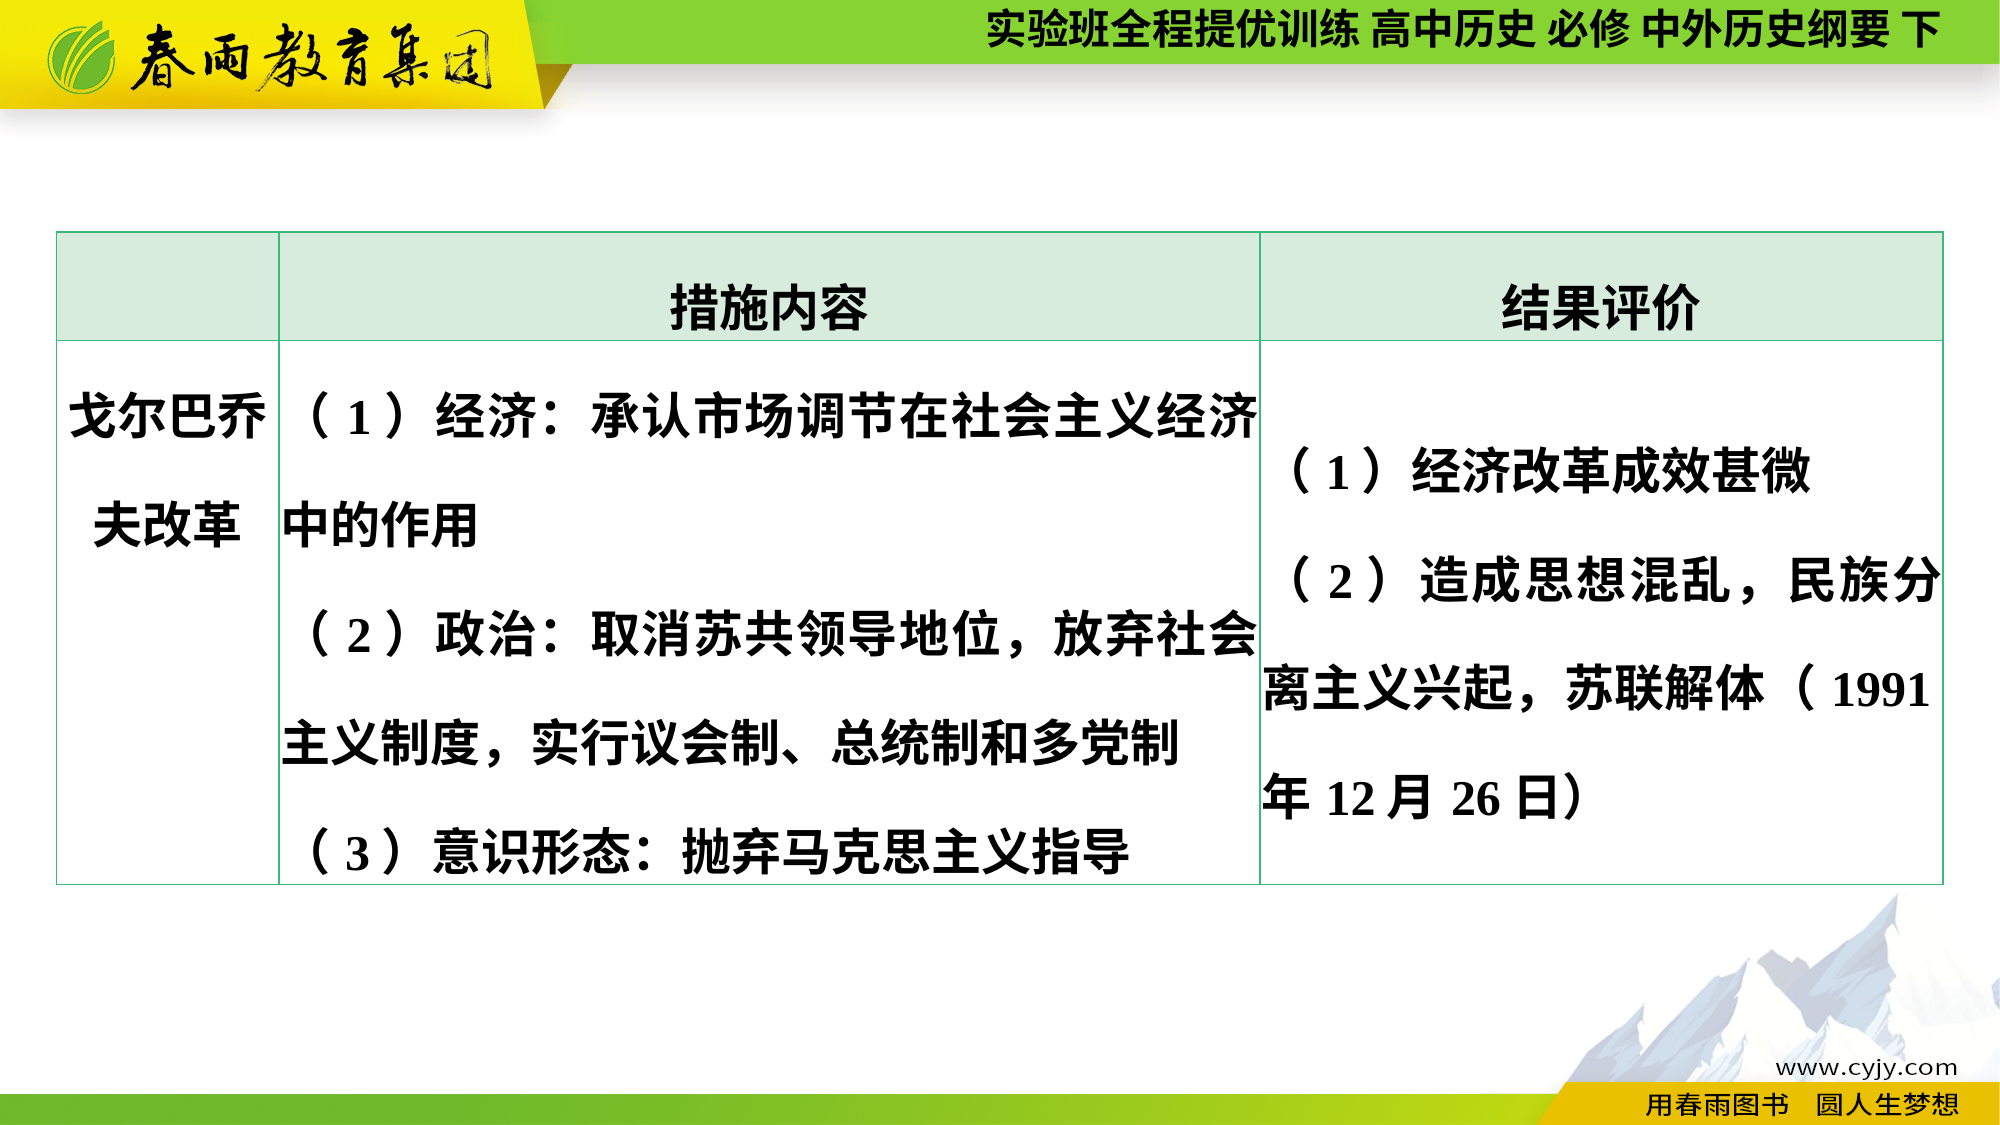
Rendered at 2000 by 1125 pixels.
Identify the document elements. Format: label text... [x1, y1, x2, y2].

table_header 结果评价 [1261, 233, 1942, 340]
table_header 措施内容 [280, 233, 1259, 340]
table_cell （1）经济：承认市场调节在社会主义经济中的作用 （2）政治：取消苏共领导地位，放弃社会主义制度，实行议会制、总统制和多党制 （3）意识形态：抛弃马克思主义指导 [280, 341, 1259, 884]
table_header [57, 233, 278, 340]
table_cell （1）经济改革成效甚微 （2）造成思想混乱，民族分离主义兴起，苏联解体（1991年12月26日） [1261, 341, 1942, 884]
picture [0, 0, 2000, 1125]
table_cell 戈尔巴乔夫改革 [57, 341, 278, 884]
